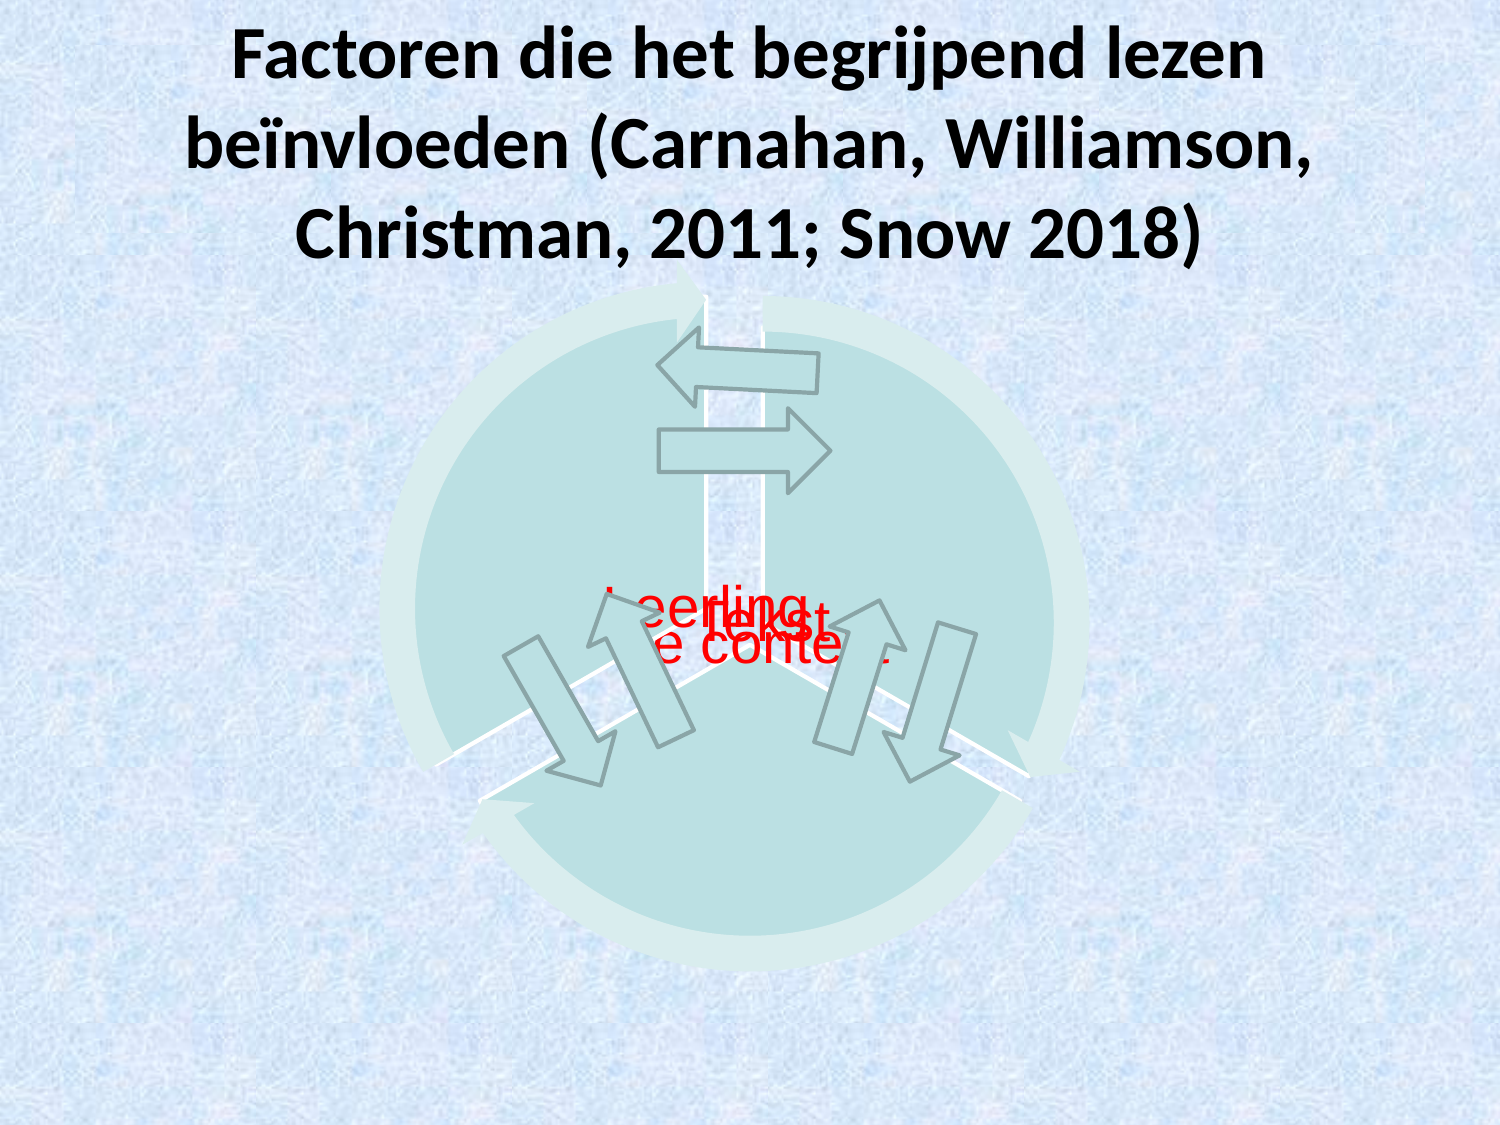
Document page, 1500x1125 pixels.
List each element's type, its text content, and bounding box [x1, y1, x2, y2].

picture [0, 0, 1500, 1125]
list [74, 262, 1426, 1006]
title Factoren die het begrijpend lezen beïnvloeden (Carnahan, Williamson, Christman, 2011; Snow 2018) [75, 45, 1425, 233]
